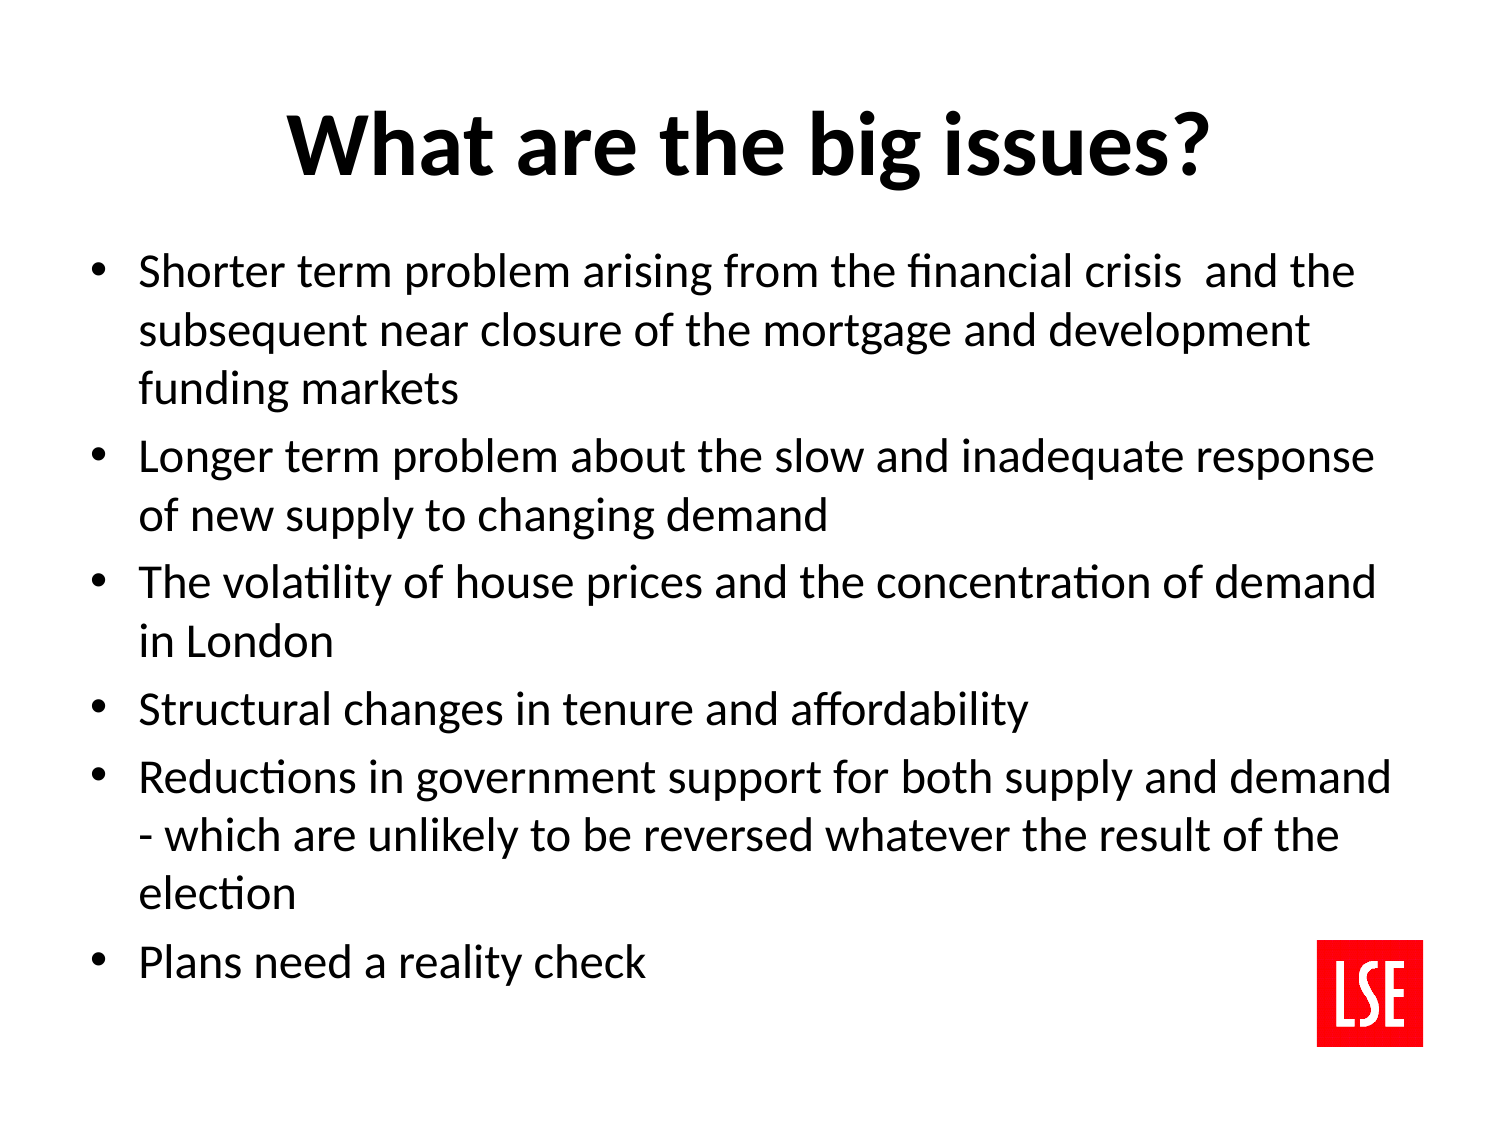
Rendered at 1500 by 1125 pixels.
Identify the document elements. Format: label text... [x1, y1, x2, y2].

picture [1316, 940, 1424, 1047]
list Shorter term problem arising from the financial crisis and the subsequent near closure of the mortgage and development funding markets Longer term problem about the slow and inadequate response of new supply to changing demand The volatility of house prices and the concentration of demand in London Structural changes in tenure and affordability Reductions in government support for both supply and demand - which are unlikely to be reversed whatever the result of the election Plans need a reality check [75, 231, 1425, 1005]
title What are the big issues? [75, 45, 1425, 231]
